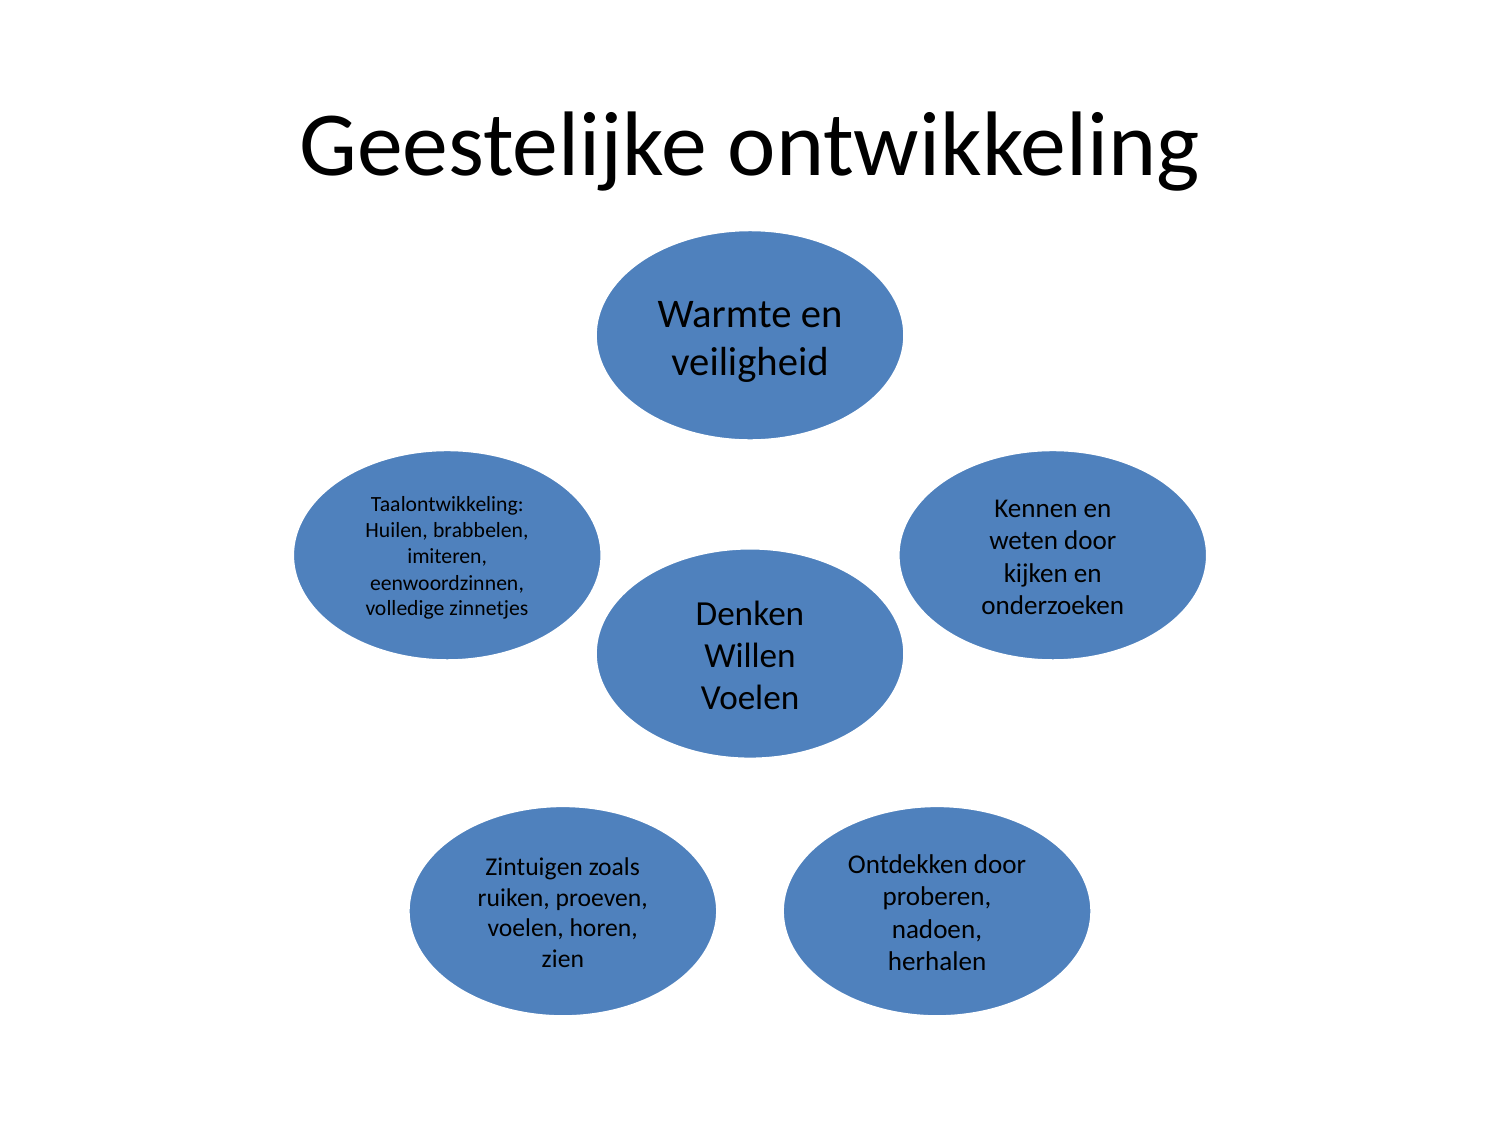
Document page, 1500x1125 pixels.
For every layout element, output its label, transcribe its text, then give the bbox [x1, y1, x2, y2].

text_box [128, 228, 1372, 1079]
title Geestelijke ontwikkeling [75, 45, 1425, 233]
